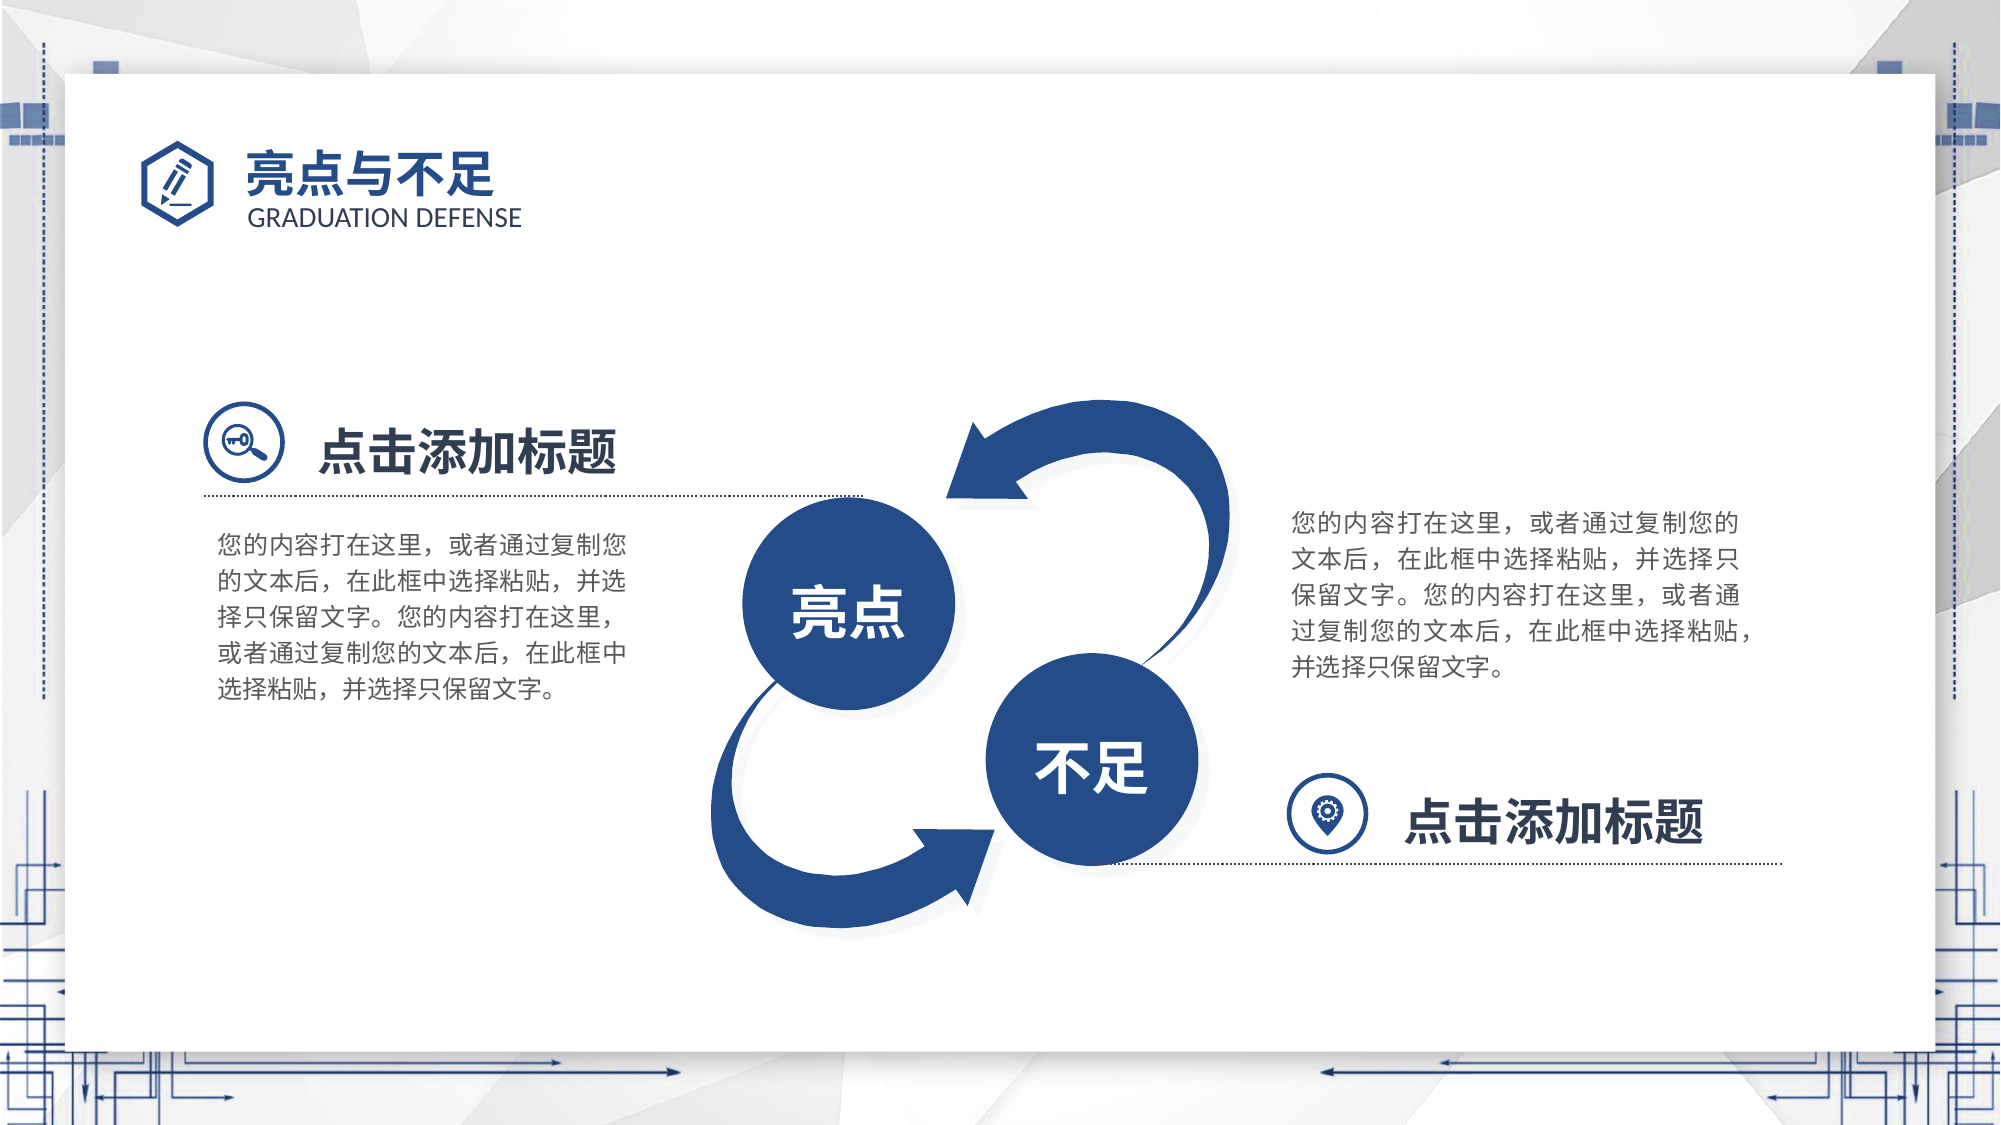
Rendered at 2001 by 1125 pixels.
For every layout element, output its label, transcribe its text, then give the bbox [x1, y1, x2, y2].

text_box 您的内容打在这里，或者通过复制您的文本后，在此框中选择粘贴，并选择只保留文字。您的内容打在这里，或者通过复制您的文本后，在此框中选择粘贴，并选择只保留文字。 [1276, 494, 1755, 689]
text_box 不足 [985, 653, 1199, 866]
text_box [1093, 770, 1783, 864]
title 亮点与不足 [230, 123, 827, 199]
text_box [711, 681, 995, 929]
text_box [945, 399, 1230, 665]
text_box 亮点 [742, 497, 956, 711]
picture [0, 0, 2001, 1125]
text_box 您的内容打在这里，或者通过复制您的文本后，在此框中选择粘贴，并选择只保留文字。您的内容打在这里，或者通过复制您的文本后，在此框中选择粘贴，并选择只保留文字。 [203, 516, 642, 711]
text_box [203, 401, 865, 497]
